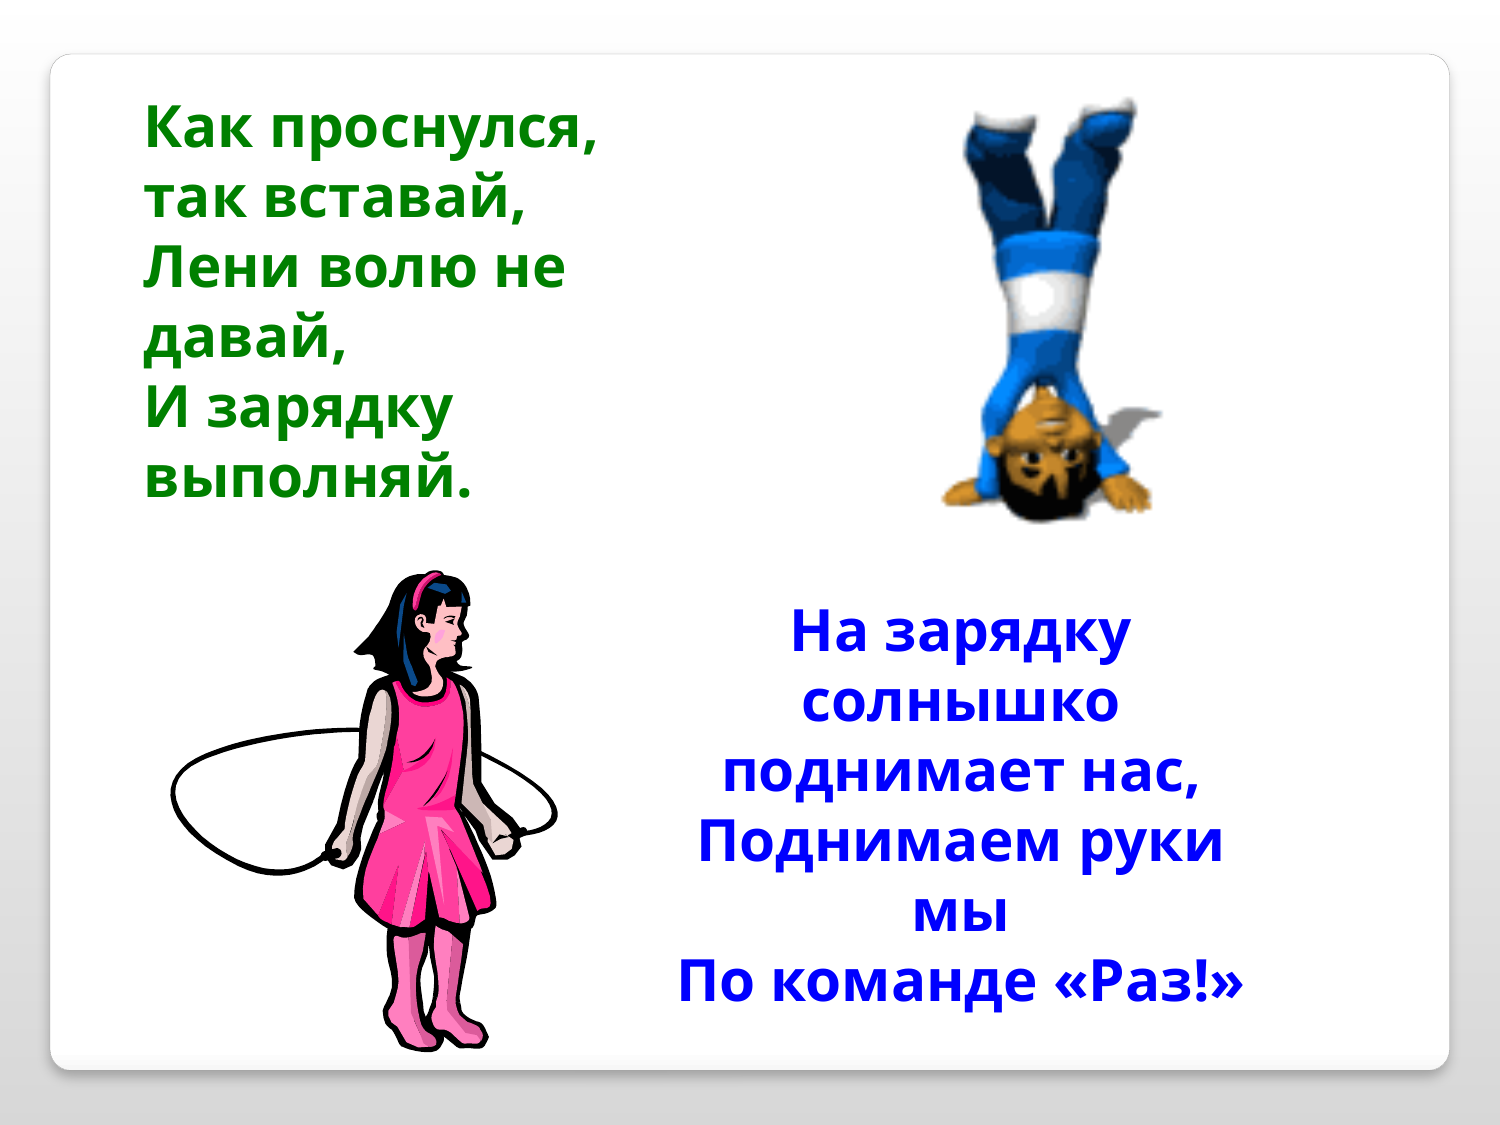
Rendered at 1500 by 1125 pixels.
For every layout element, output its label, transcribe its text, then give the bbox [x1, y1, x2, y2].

text_box Как проснулся, так вставай, Лени волю не давай, И зарядку выполняй. [128, 81, 704, 517]
picture [925, 81, 1196, 540]
picture [140, 562, 587, 1059]
text_box На зарядку солнышко поднимает нас, Поднимаем руки мы По команде «Раз!» [632, 585, 1290, 1021]
